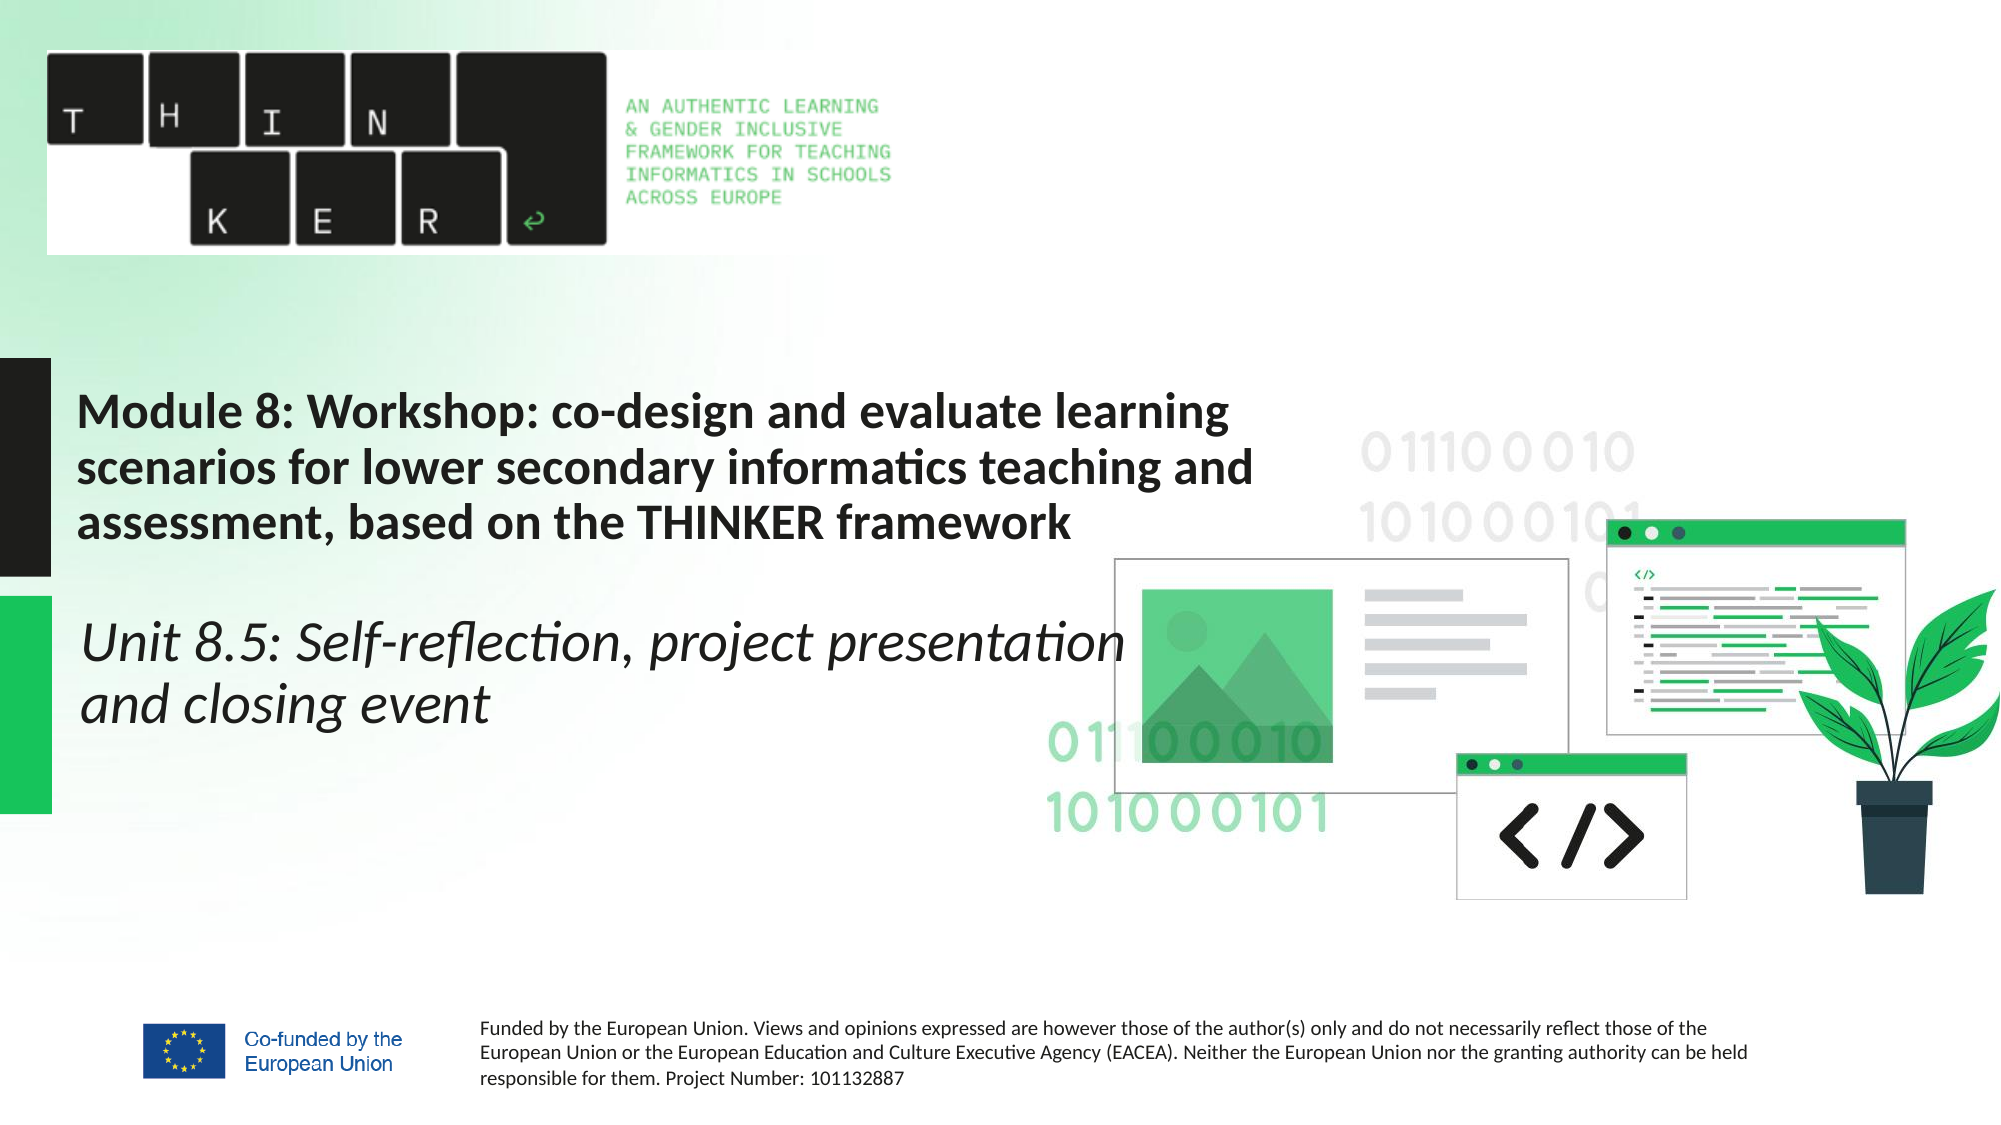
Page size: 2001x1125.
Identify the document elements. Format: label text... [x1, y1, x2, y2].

title Module 8: Workshop: co-design and evaluate learning scenarios for lower secondary informatics teaching and assessment, based on the THINKER framework [61, 358, 1338, 578]
picture [0, 0, 907, 1125]
subtitle Unit 8.5: Self-reflection, project presentation and closing event [65, 599, 1197, 812]
picture [1047, 431, 2000, 900]
